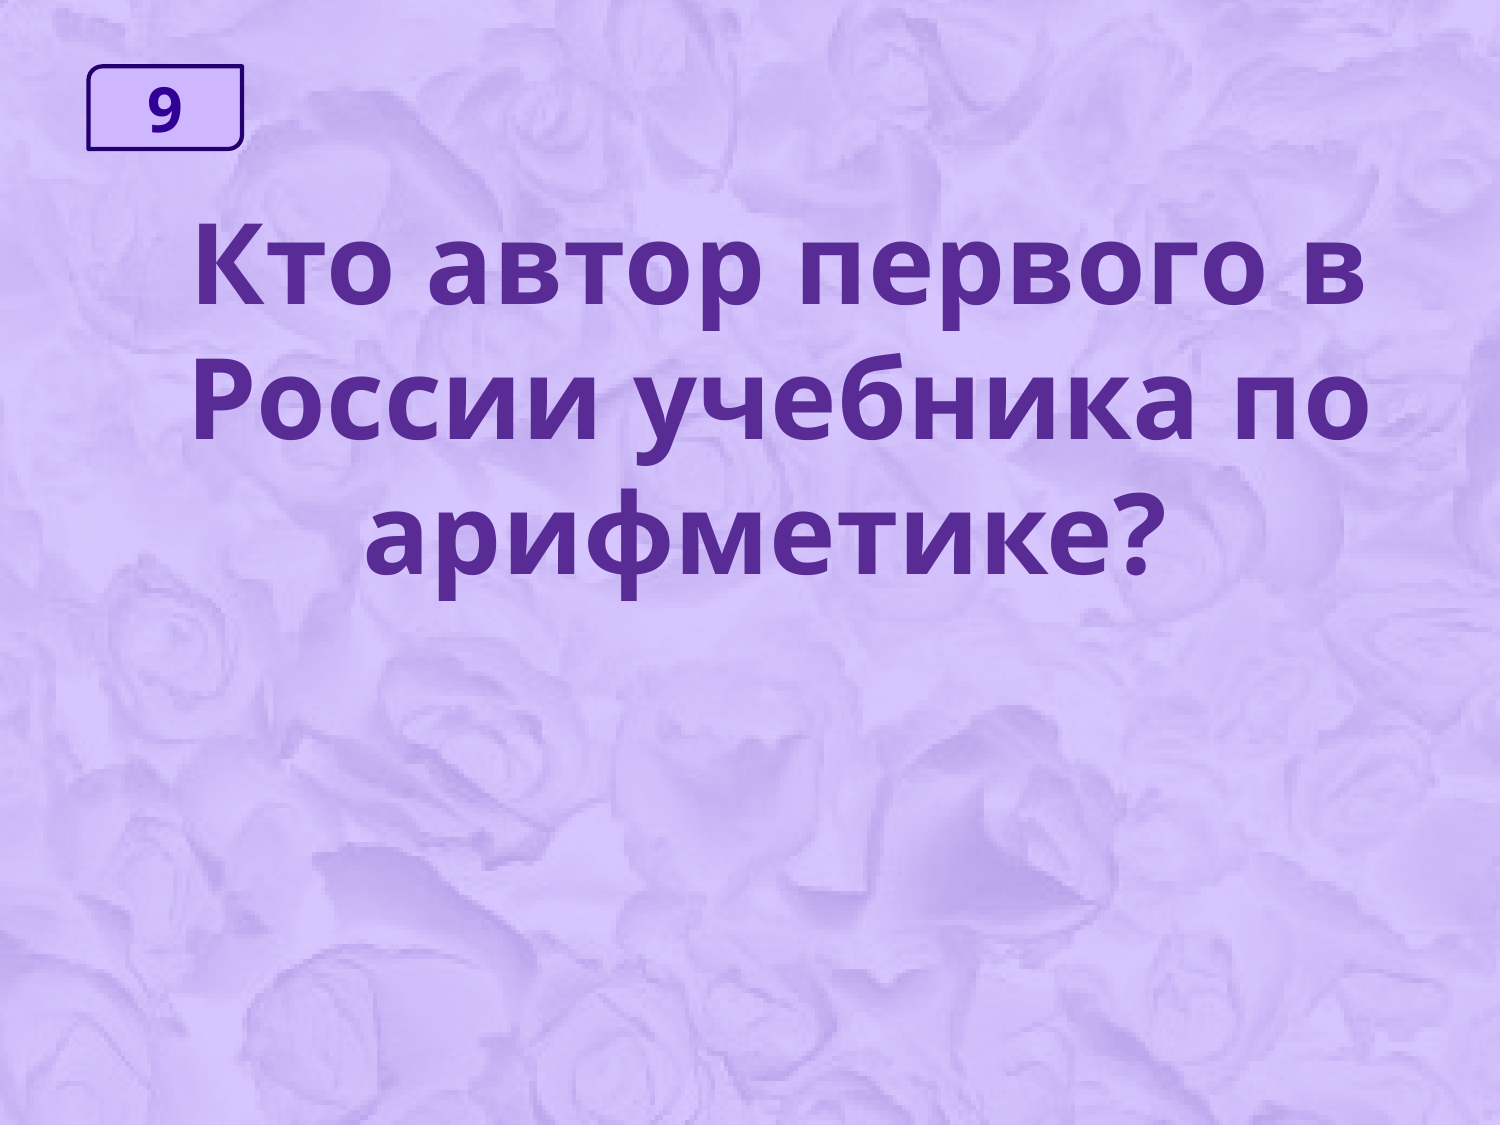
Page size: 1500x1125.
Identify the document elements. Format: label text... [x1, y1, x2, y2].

text_box 9 [86, 64, 245, 152]
text_box Кто автор первого в России учебника по арифметике? [88, 184, 1471, 605]
